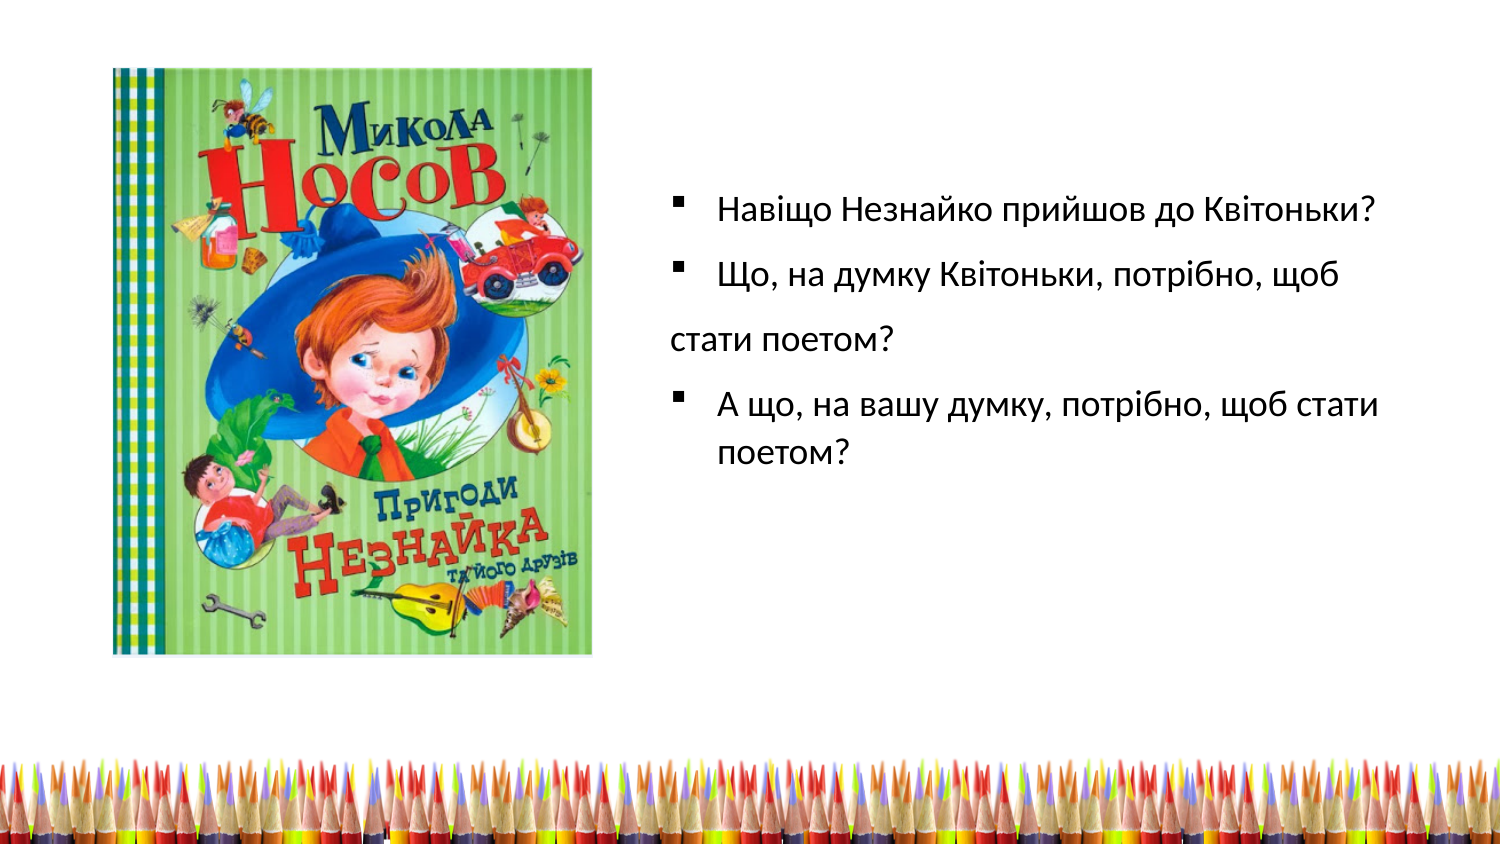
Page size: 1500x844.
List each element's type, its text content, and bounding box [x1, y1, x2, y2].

text_box Навіщо Незнайко прийшов до Квітоньки? Що, на думку Квітоньки, потрібно, щоб стати поетом? А що, на вашу думку, потрібно, щоб стати поетом? [655, 173, 1406, 480]
picture [111, 67, 593, 659]
picture [0, 756, 1500, 844]
